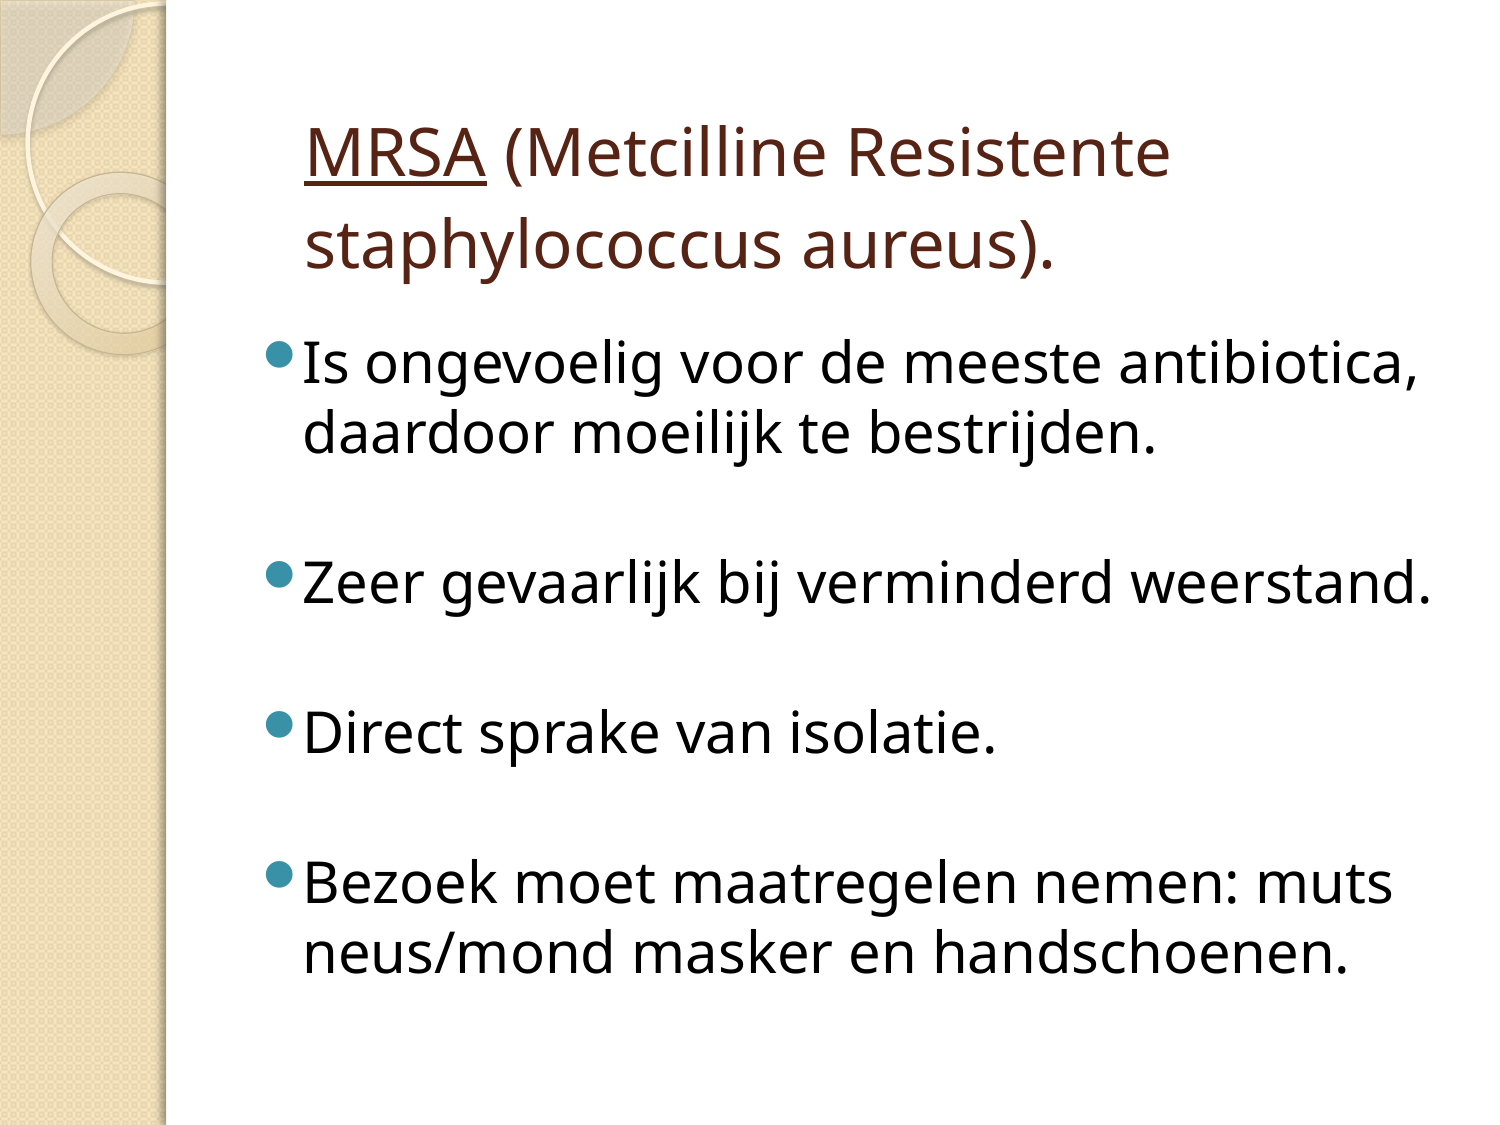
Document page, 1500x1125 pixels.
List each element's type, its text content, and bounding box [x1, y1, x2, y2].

title MRSA (Metcilline Resistente staphylococcus aureus). [289, 101, 1500, 290]
list Is ongevoelig voor de meeste antibiotica, daardoor moeilijk te bestrijden. Zeer gevaarlijk bij verminderd weerstand. Direct sprake van isolatie. Bezoek moet maatregelen nemen: muts neus/mond masker en handschoenen. [235, 237, 1466, 1025]
